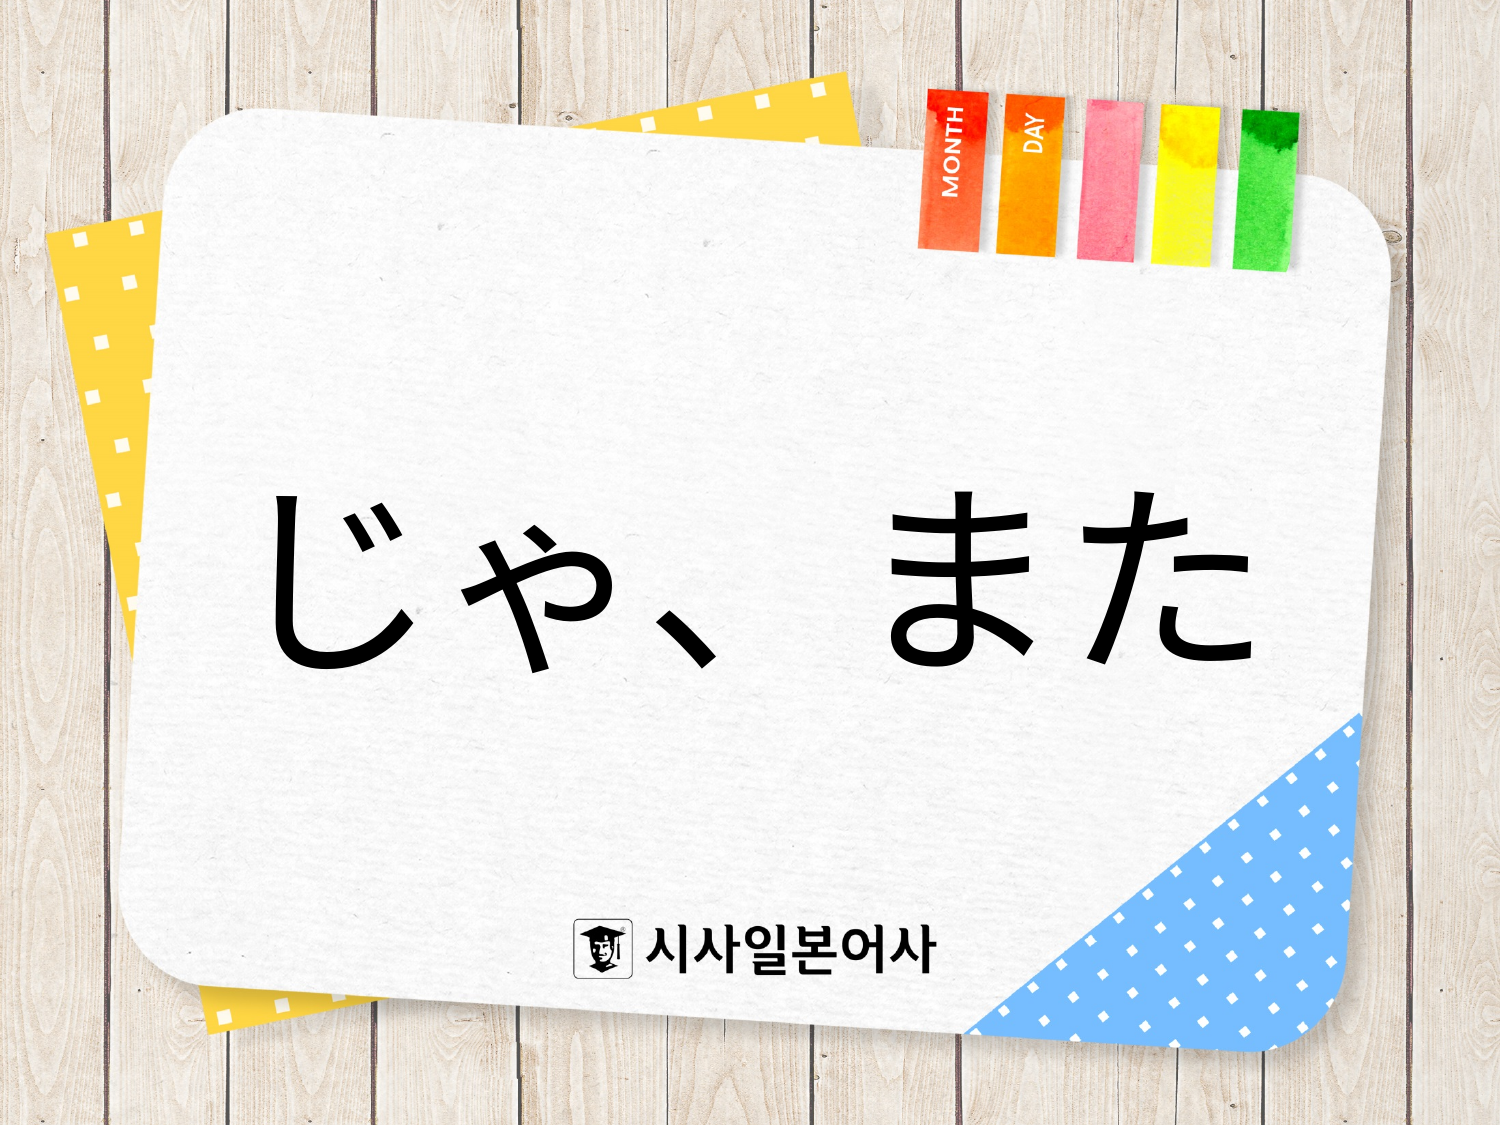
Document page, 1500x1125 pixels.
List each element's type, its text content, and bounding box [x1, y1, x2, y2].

picture [0, 0, 1500, 1125]
title じゃ、また [75, 338, 1425, 811]
